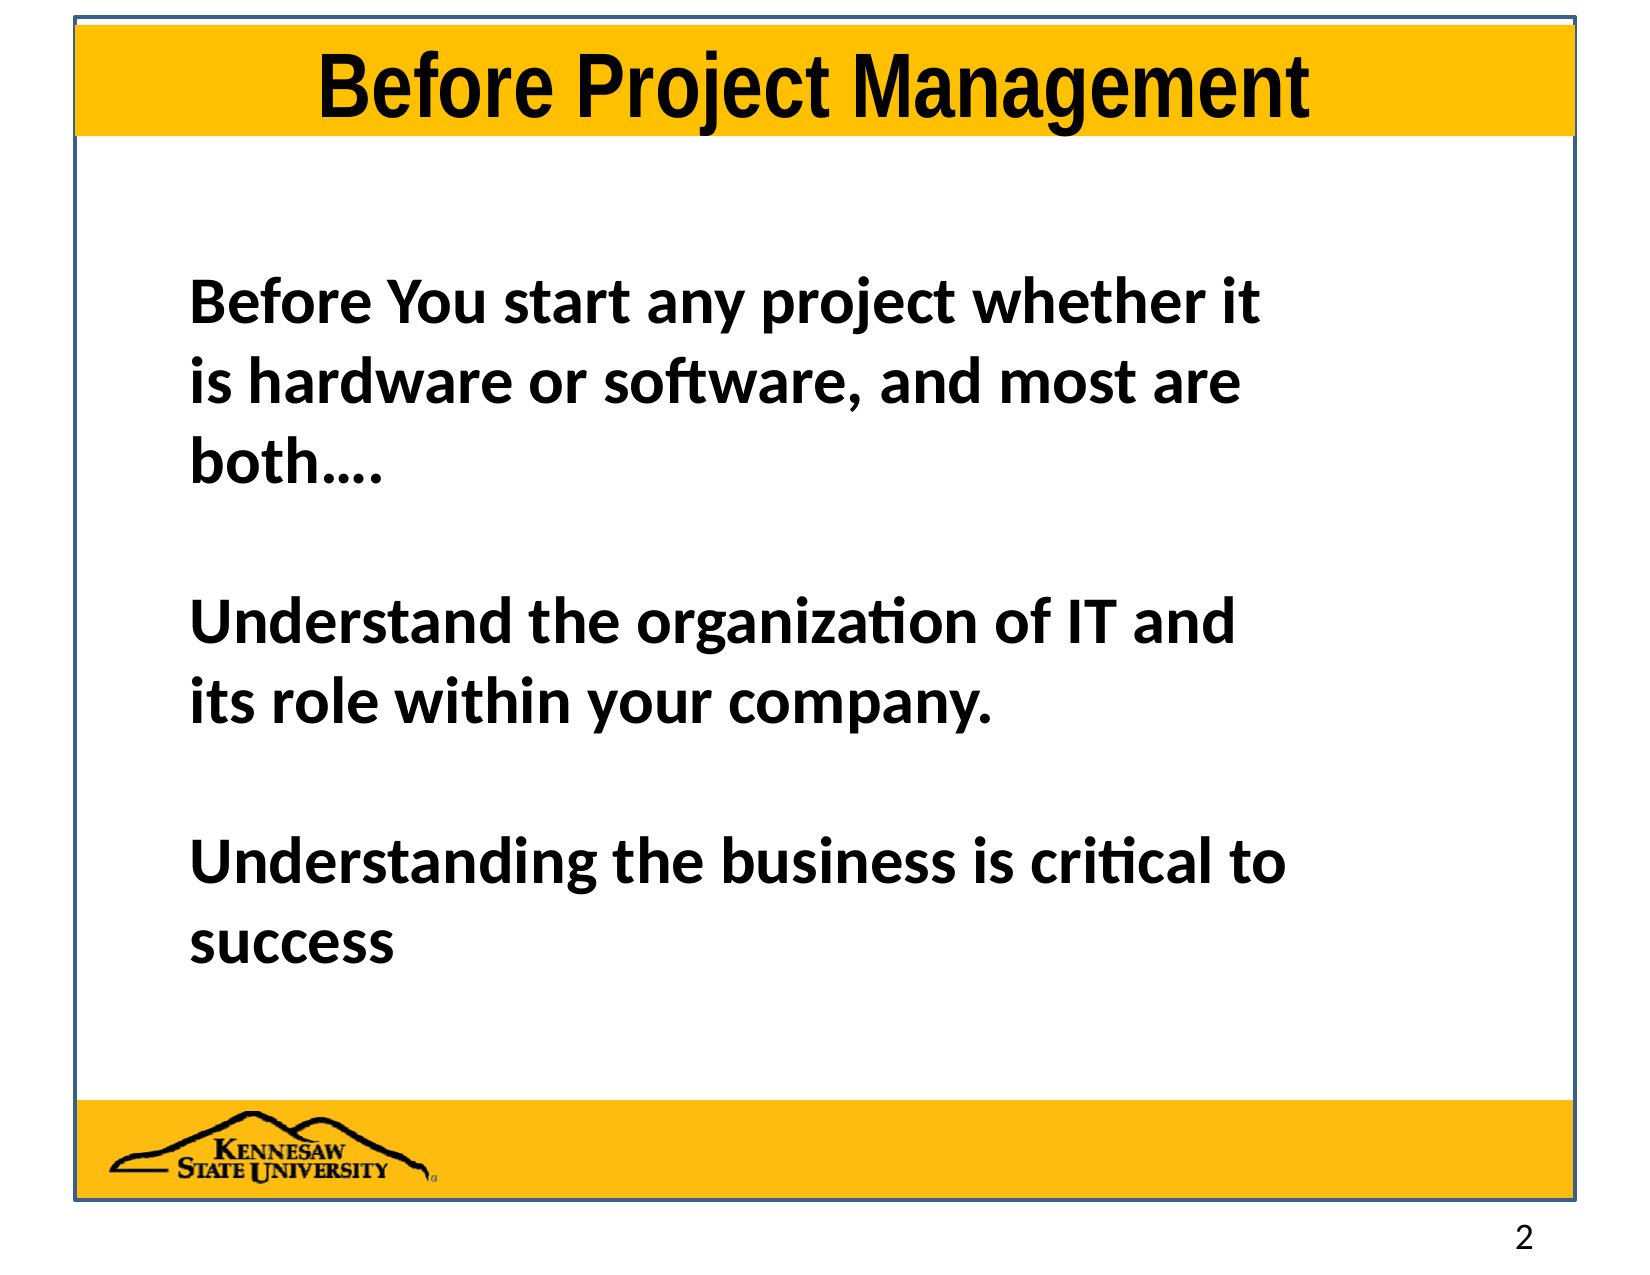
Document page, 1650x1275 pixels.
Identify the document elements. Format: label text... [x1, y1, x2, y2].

text_box Before You start any project whether it is hardware or software, and most are both…. Understand the organization of IT and its role within your company. Understanding the business is critical to success [174, 249, 1325, 1110]
title Before Project Management [75, 24, 1575, 137]
picture [108, 1111, 437, 1184]
